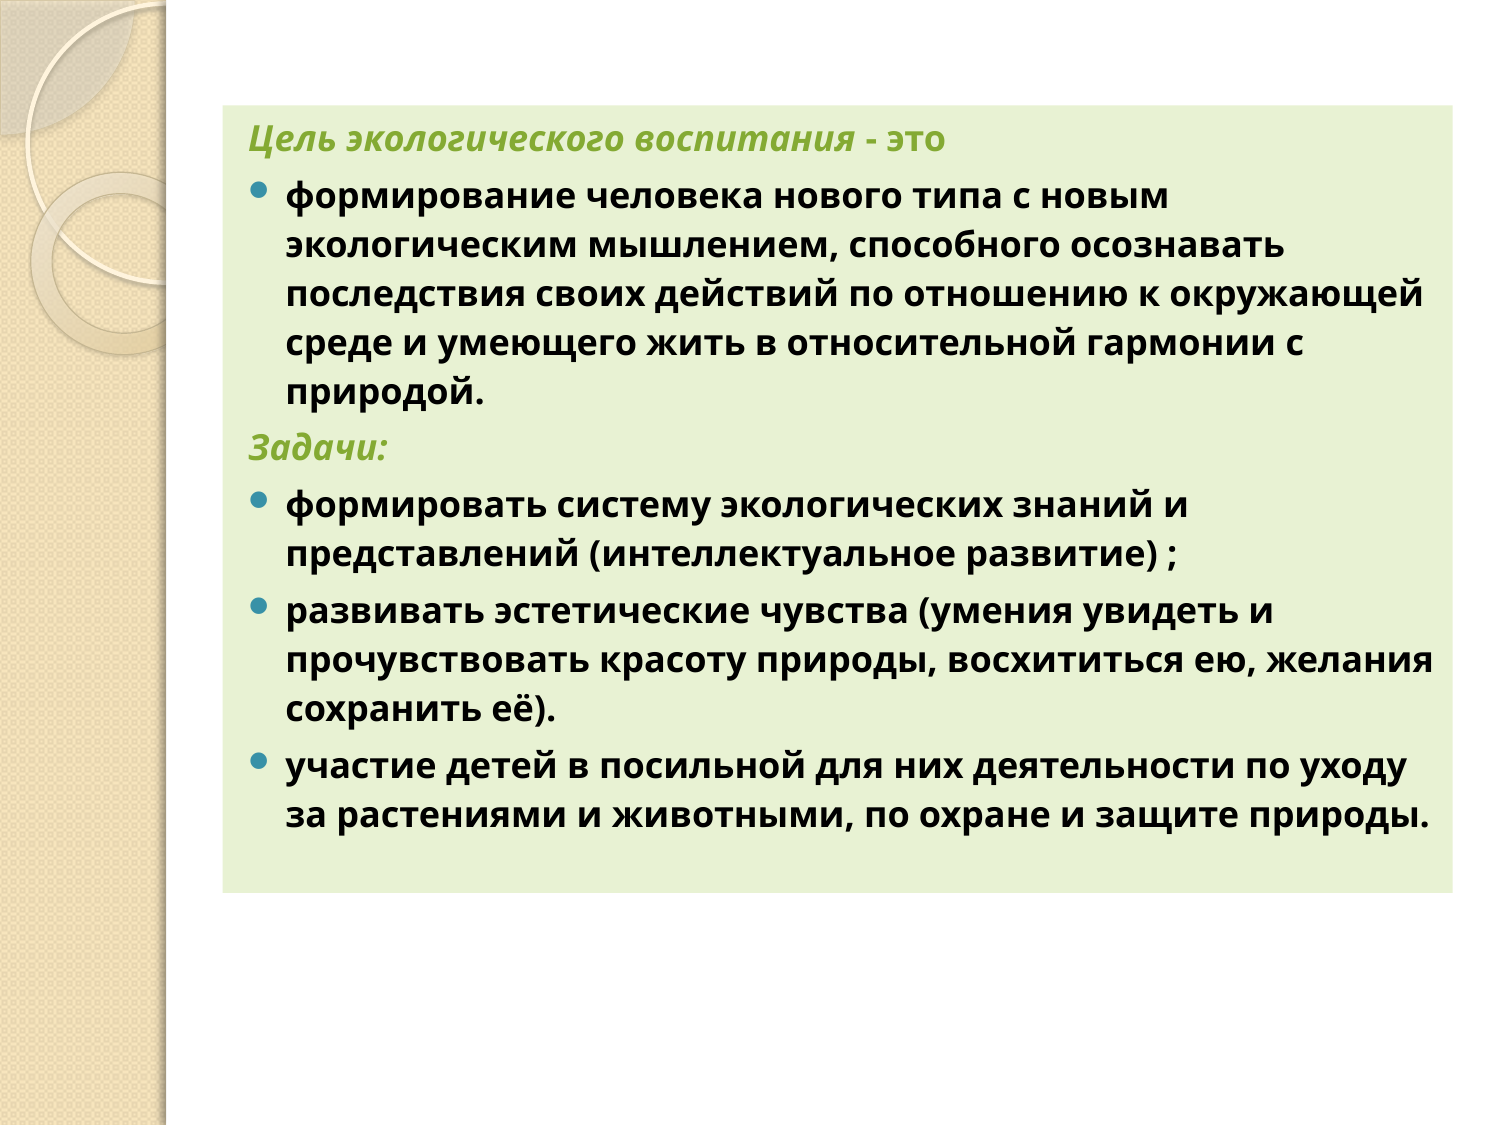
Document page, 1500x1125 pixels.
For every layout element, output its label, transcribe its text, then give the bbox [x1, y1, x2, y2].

list Цель экологического воспитания - это формирование человека нового типа с новым экологическим мышлением, способного осознавать последствия своих действий по отношению к окружающей среде и умеющего жить в относительной гармонии с природой. Задачи: формировать систему экологических знаний и представлений (интеллектуальное развитие) ; развивать эстетические чувства (умения увидеть и прочувствовать красоту природы, восхититься ею, желания сохранить её). участие детей в посильной для них деятельности по уходу за растениями и животными, по охране и защите природы. [222, 105, 1453, 893]
